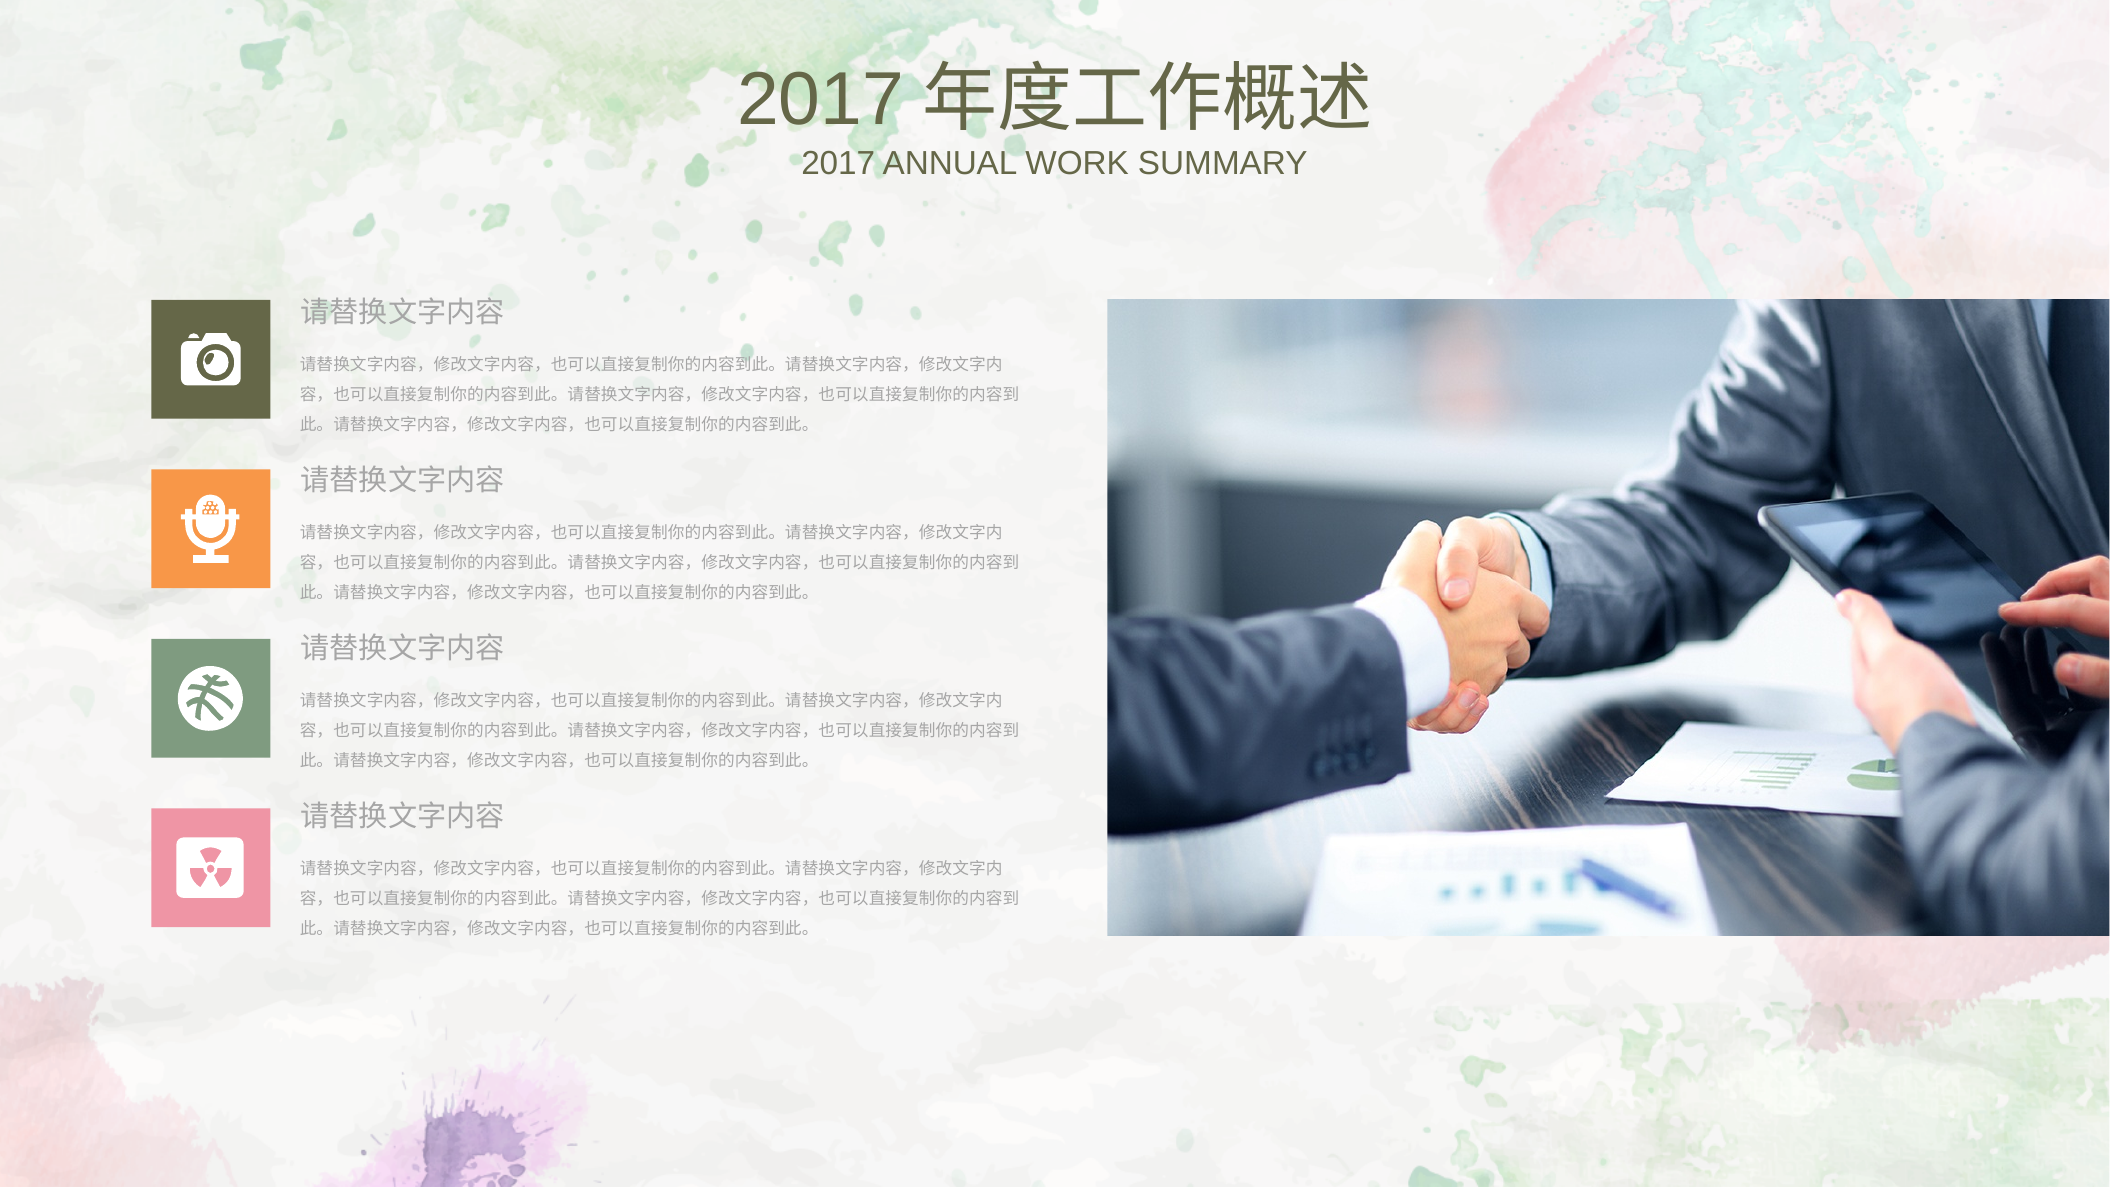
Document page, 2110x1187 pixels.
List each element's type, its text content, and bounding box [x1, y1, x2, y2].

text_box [151, 808, 271, 928]
text_box 2017 ANNUAL WORK SUMMARY [765, 141, 1344, 182]
picture [0, 0, 2110, 1187]
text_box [151, 299, 271, 419]
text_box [151, 469, 271, 589]
text_box [1106, 299, 2110, 936]
text_box 2017年度工作概述 [703, 49, 1407, 140]
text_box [299, 461, 1024, 600]
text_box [299, 796, 1024, 936]
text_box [151, 638, 271, 758]
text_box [299, 293, 1024, 435]
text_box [299, 628, 1024, 768]
